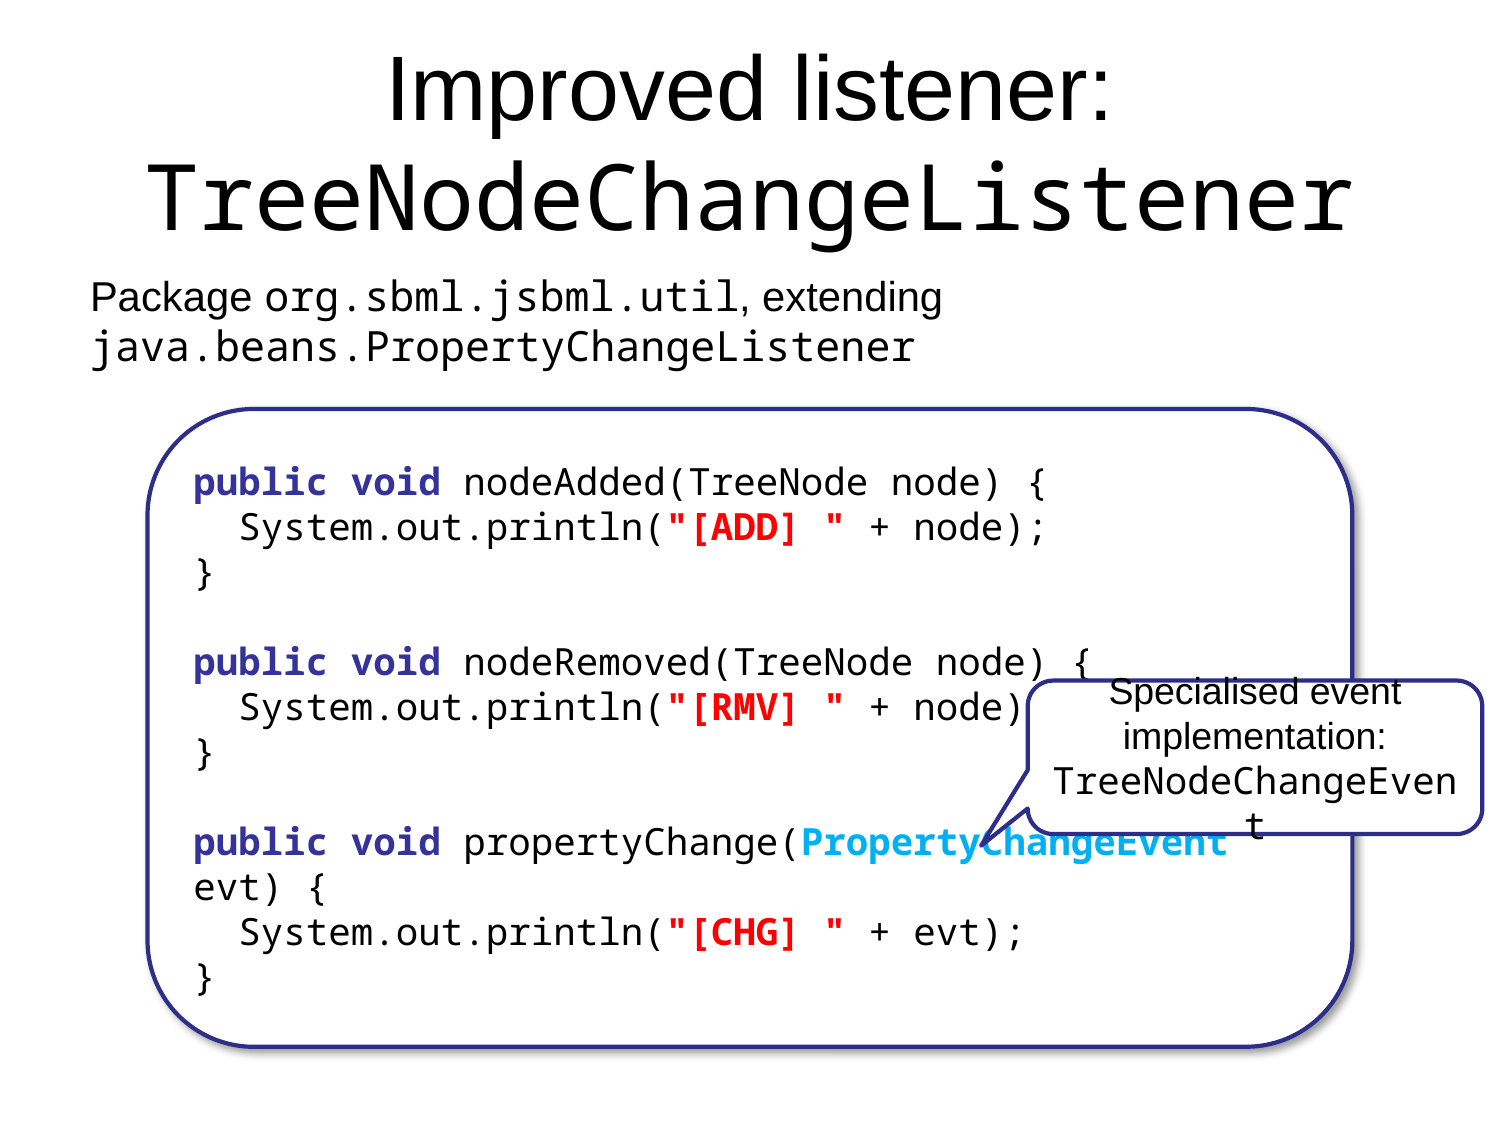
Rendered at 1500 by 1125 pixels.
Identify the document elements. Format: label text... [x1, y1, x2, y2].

text_box Specialised event implementation: TreeNodeChangeEvent [979, 678, 1485, 848]
text_box public void nodeAdded(TreeNode node) { System.out.println("[ADD] " + node); } public void nodeRemoved(TreeNode node) { System.out.println("[RMV] " + node); } public void propertyChange(PropertyChangeEvent evt) { System.out.println("[CHG] " + evt); } [145, 406, 1355, 1049]
list Package org.sbml.jsbml.util, extending java.beans.PropertyChangeListener [74, 262, 1426, 1006]
title Improved listener: TreeNodeChangeListener [74, 44, 1426, 233]
